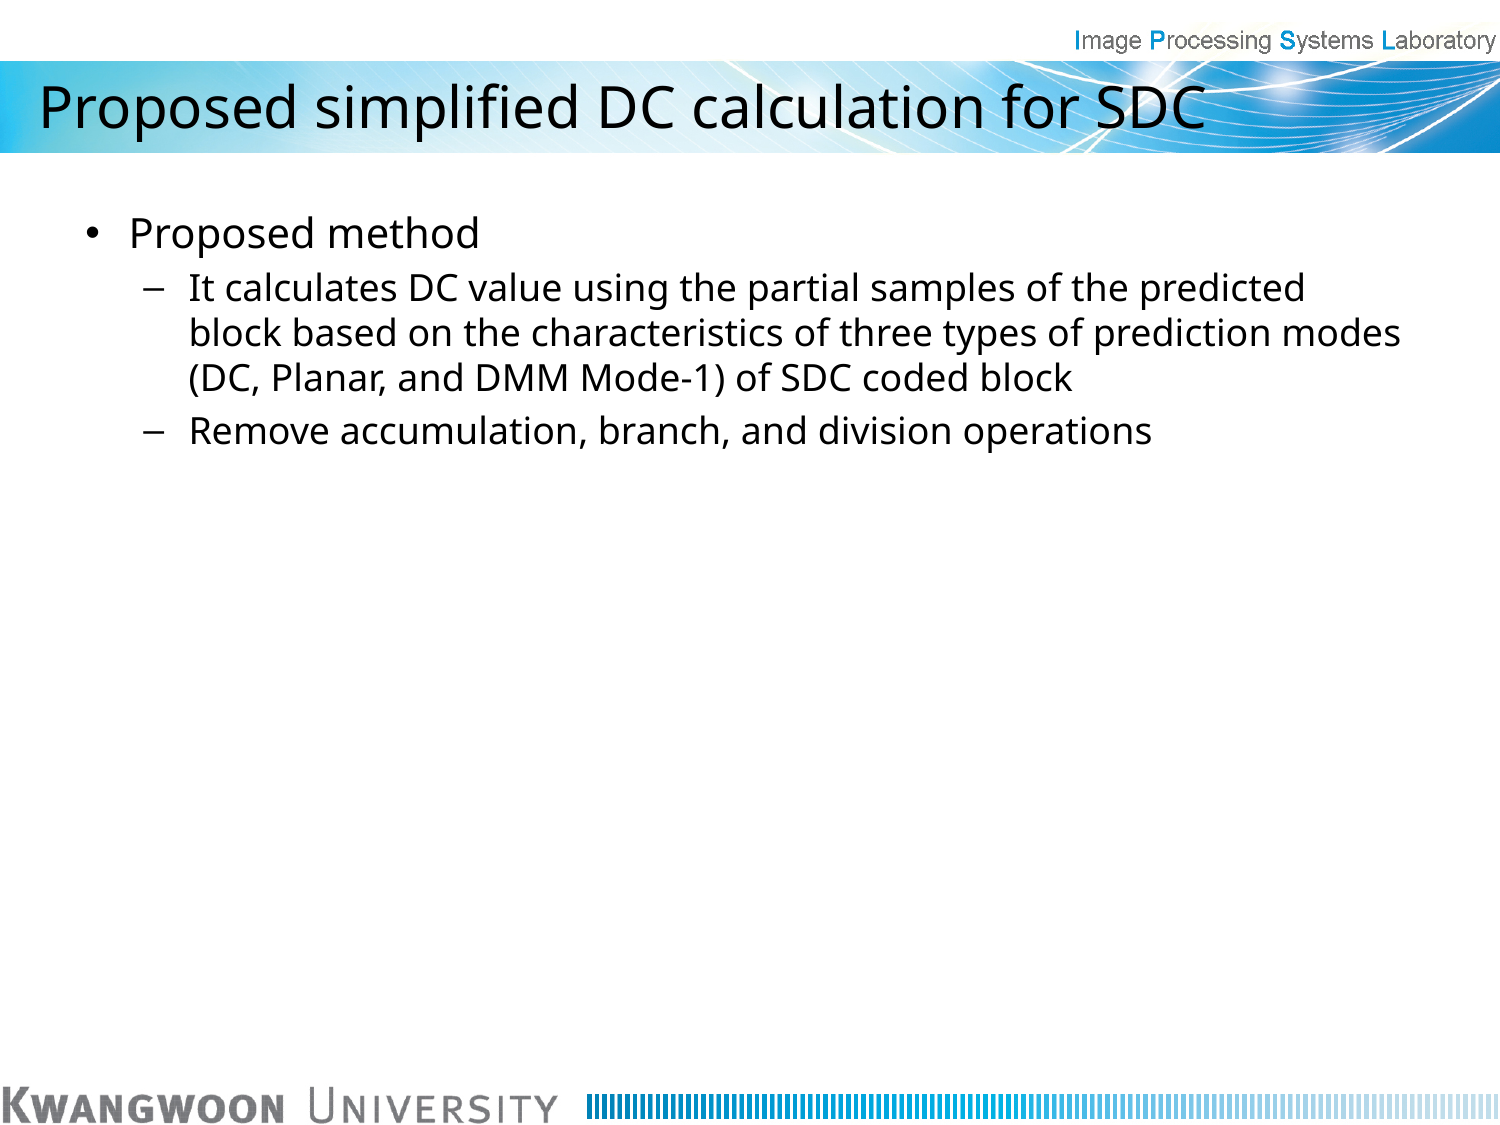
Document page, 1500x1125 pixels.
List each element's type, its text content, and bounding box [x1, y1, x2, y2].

list Proposed method It calculates DC value using the partial samples of the predicted block based on the characteristics of three types of prediction modes (DC, Planar, and DMM Mode-1) of SDC coded block Remove accumulation, branch, and division operations [70, 198, 1426, 1020]
picture [0, 0, 1500, 1125]
title Proposed simplified DC calculation for SDC [23, 58, 1337, 153]
